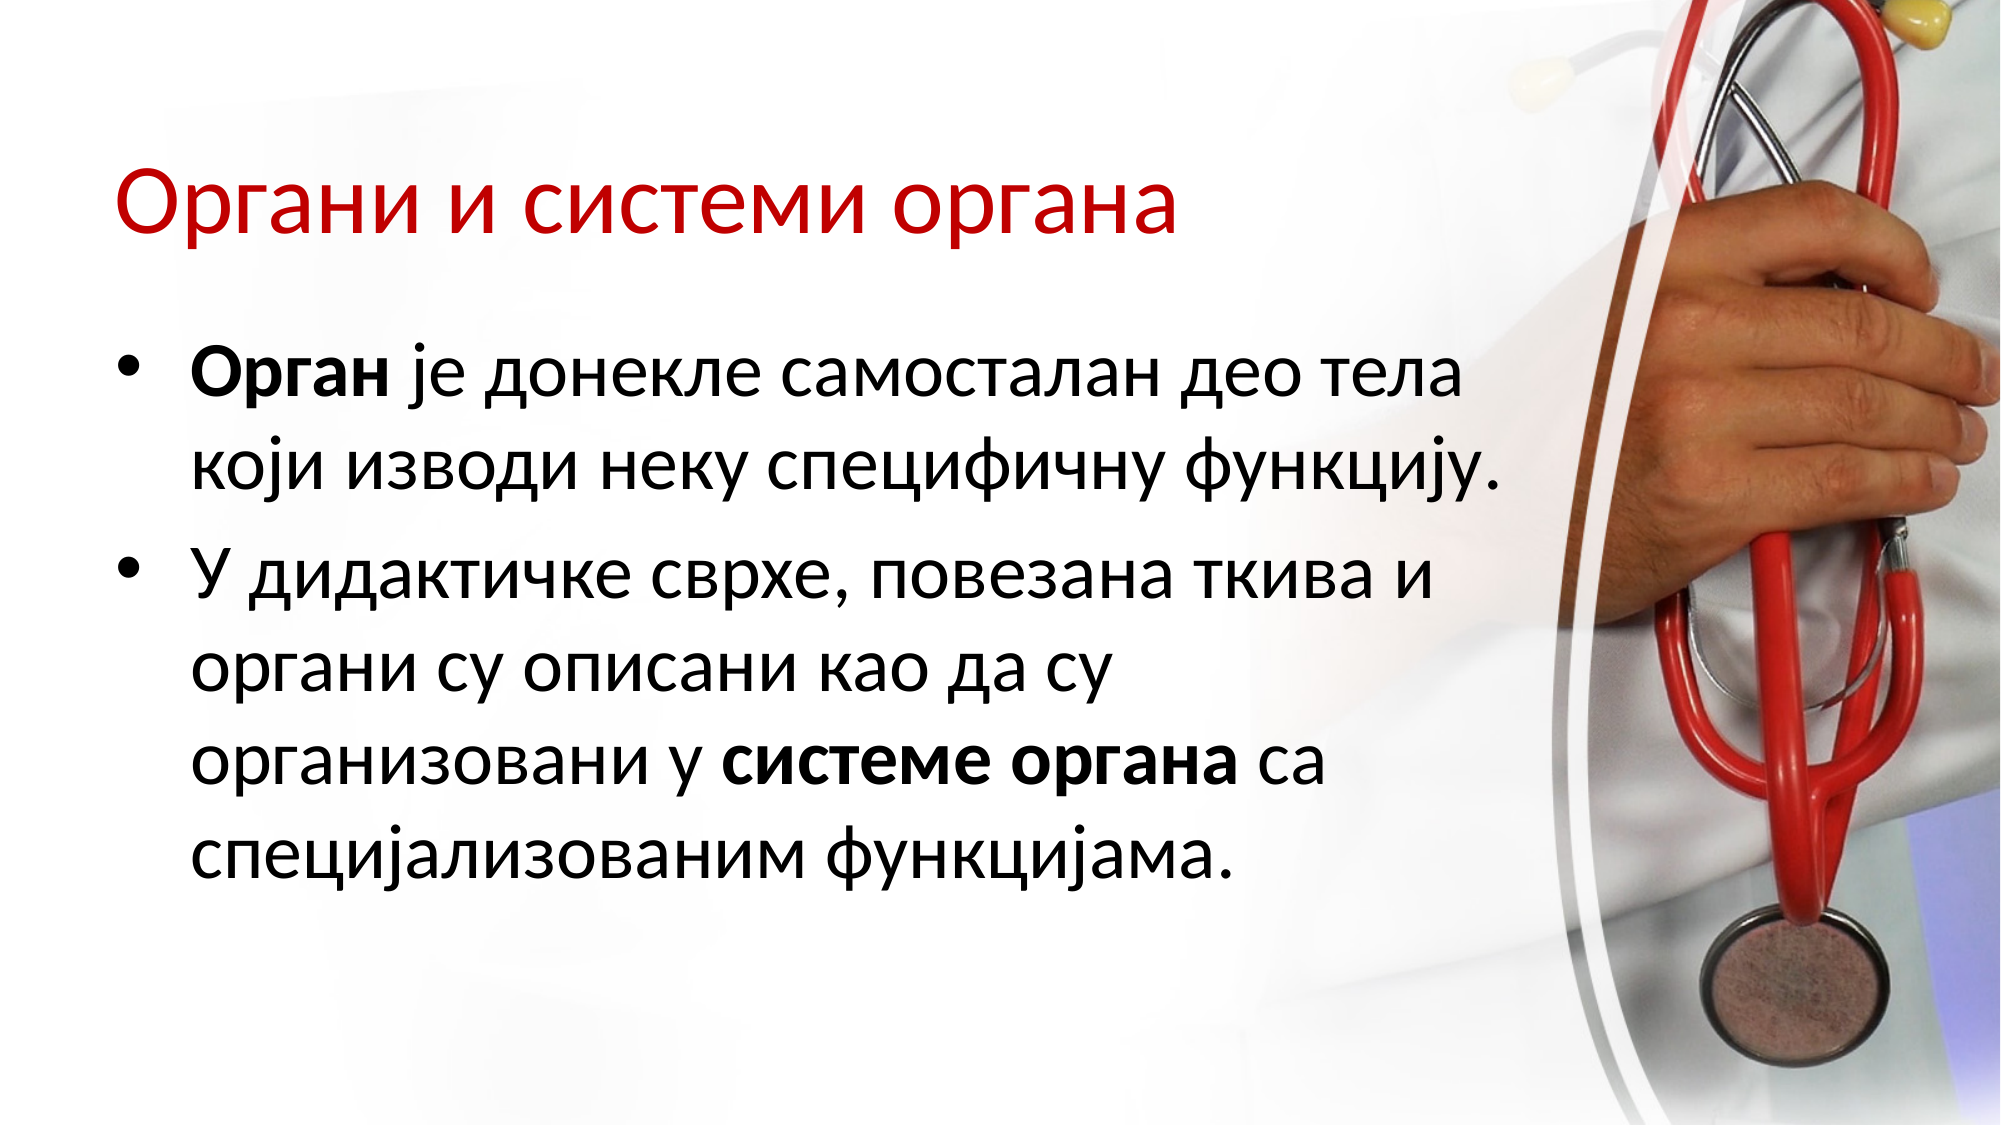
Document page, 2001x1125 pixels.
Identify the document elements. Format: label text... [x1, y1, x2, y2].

title Органи и системи органа [99, 110, 1540, 278]
list Орган је донекле самосталан део тела који изводи неку специфичну функцију. У дидактичке сврхе, повезана ткива и органи су описани као да су организовани у системе органа са специјализованим функцијама. [100, 310, 1537, 1101]
picture [0, 0, 2001, 1125]
